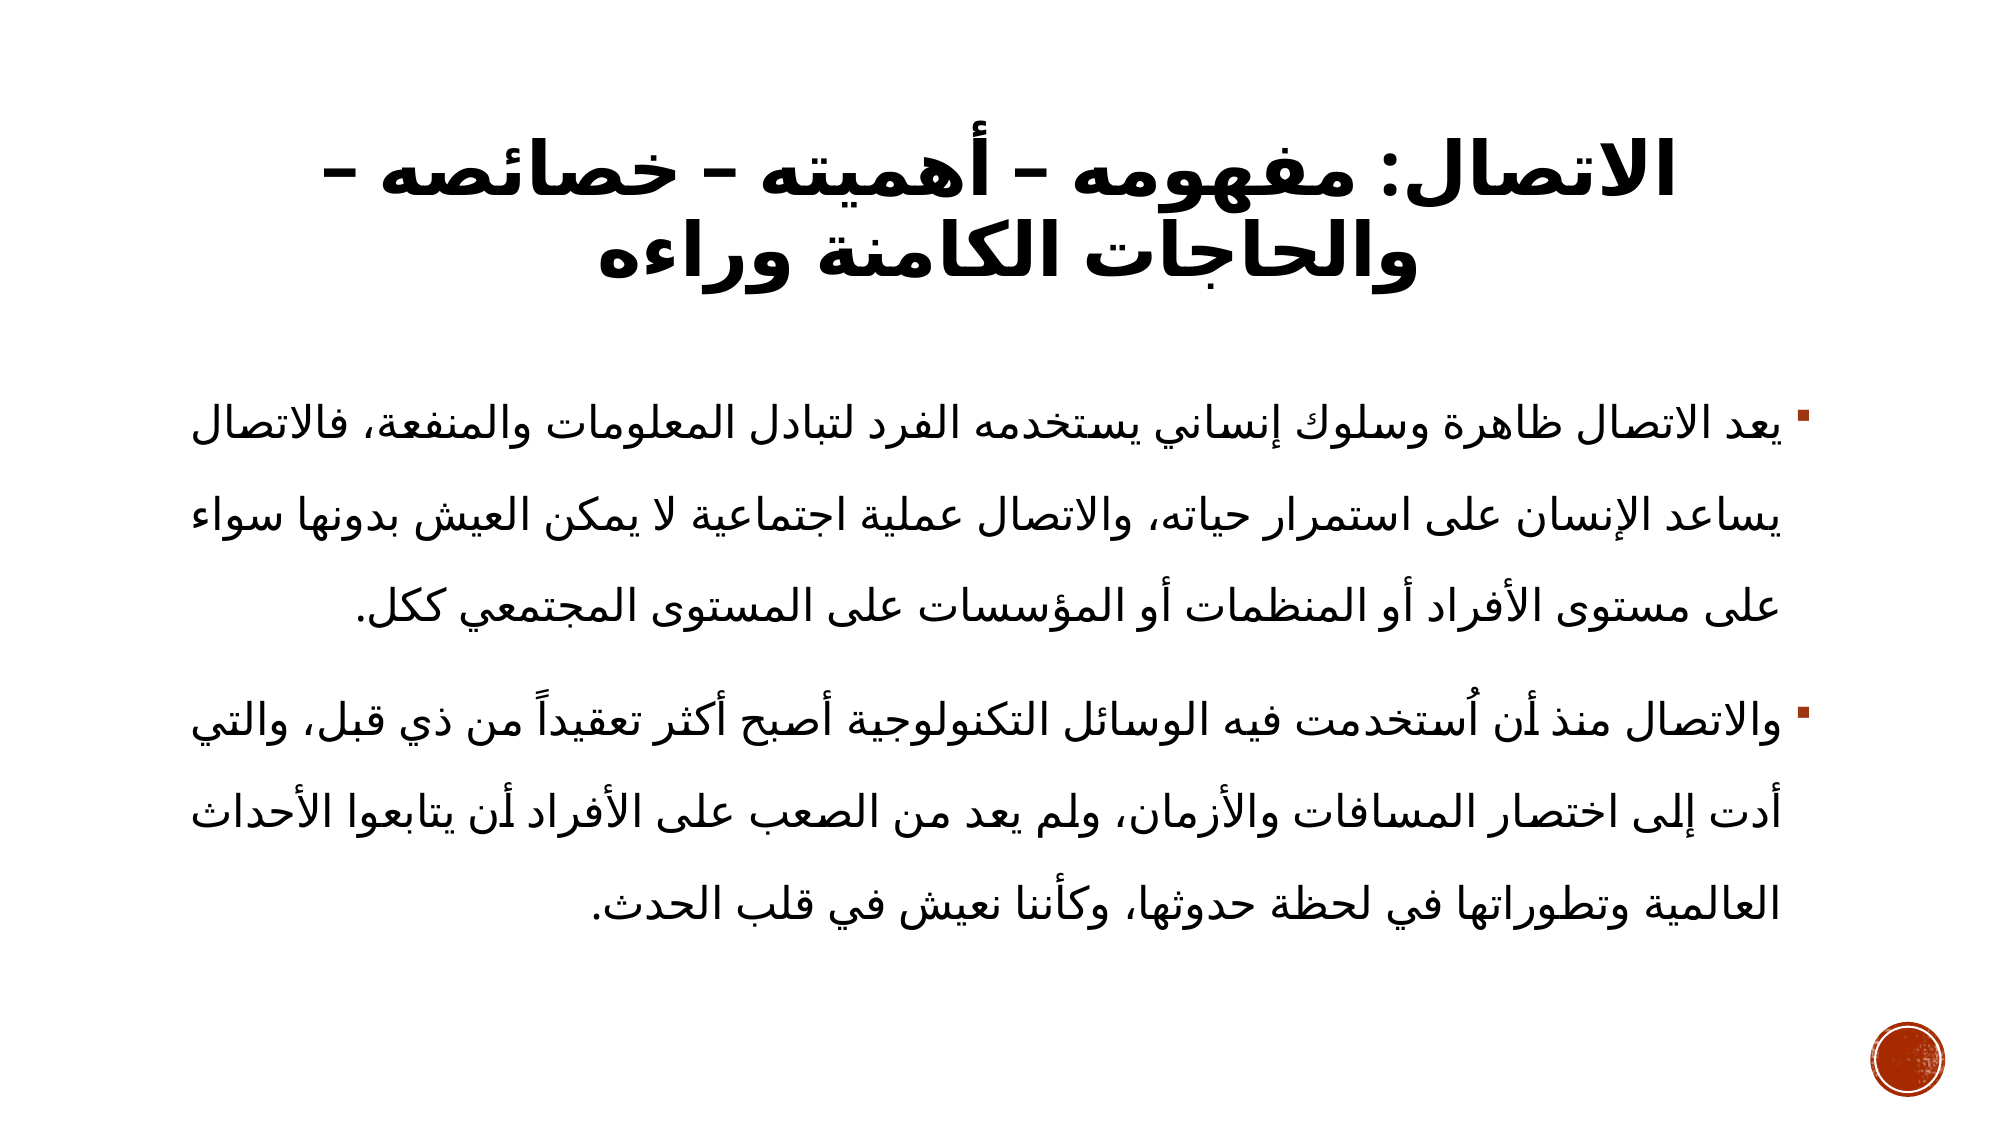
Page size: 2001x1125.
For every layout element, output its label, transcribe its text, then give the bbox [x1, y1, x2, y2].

title الاتصال: مفهومه – أهميته – خصائصه – والحاجات الكامنة وراءه [175, 79, 1826, 344]
list يعد الاتصال ظاهرة وسلوك إنساني يستخدمه الفرد لتبادل المعلومات والمنفعة، فالاتصال يساعد الإنسان على استمرار حياته، والاتصال عملية اجتماعية لا يمكن العيش بدونها سواء على مستوى الأفراد أو المنظمات أو المؤسسات على المستوى المجتمعي ككل. والاتصال منذ أن اُستخدمت فيه الوسائل التكنولوجية أصبح أكثر تعقيداً من ذي قبل، والتي أدت إلى اختصار المسافات والأزمان، ولم يعد من الصعب على الأفراد أن يتابعوا الأحداث العالمية وتطوراتها في لحظة حدوثها، وكأننا نعيش في قلب الحدث. [175, 348, 1826, 1013]
